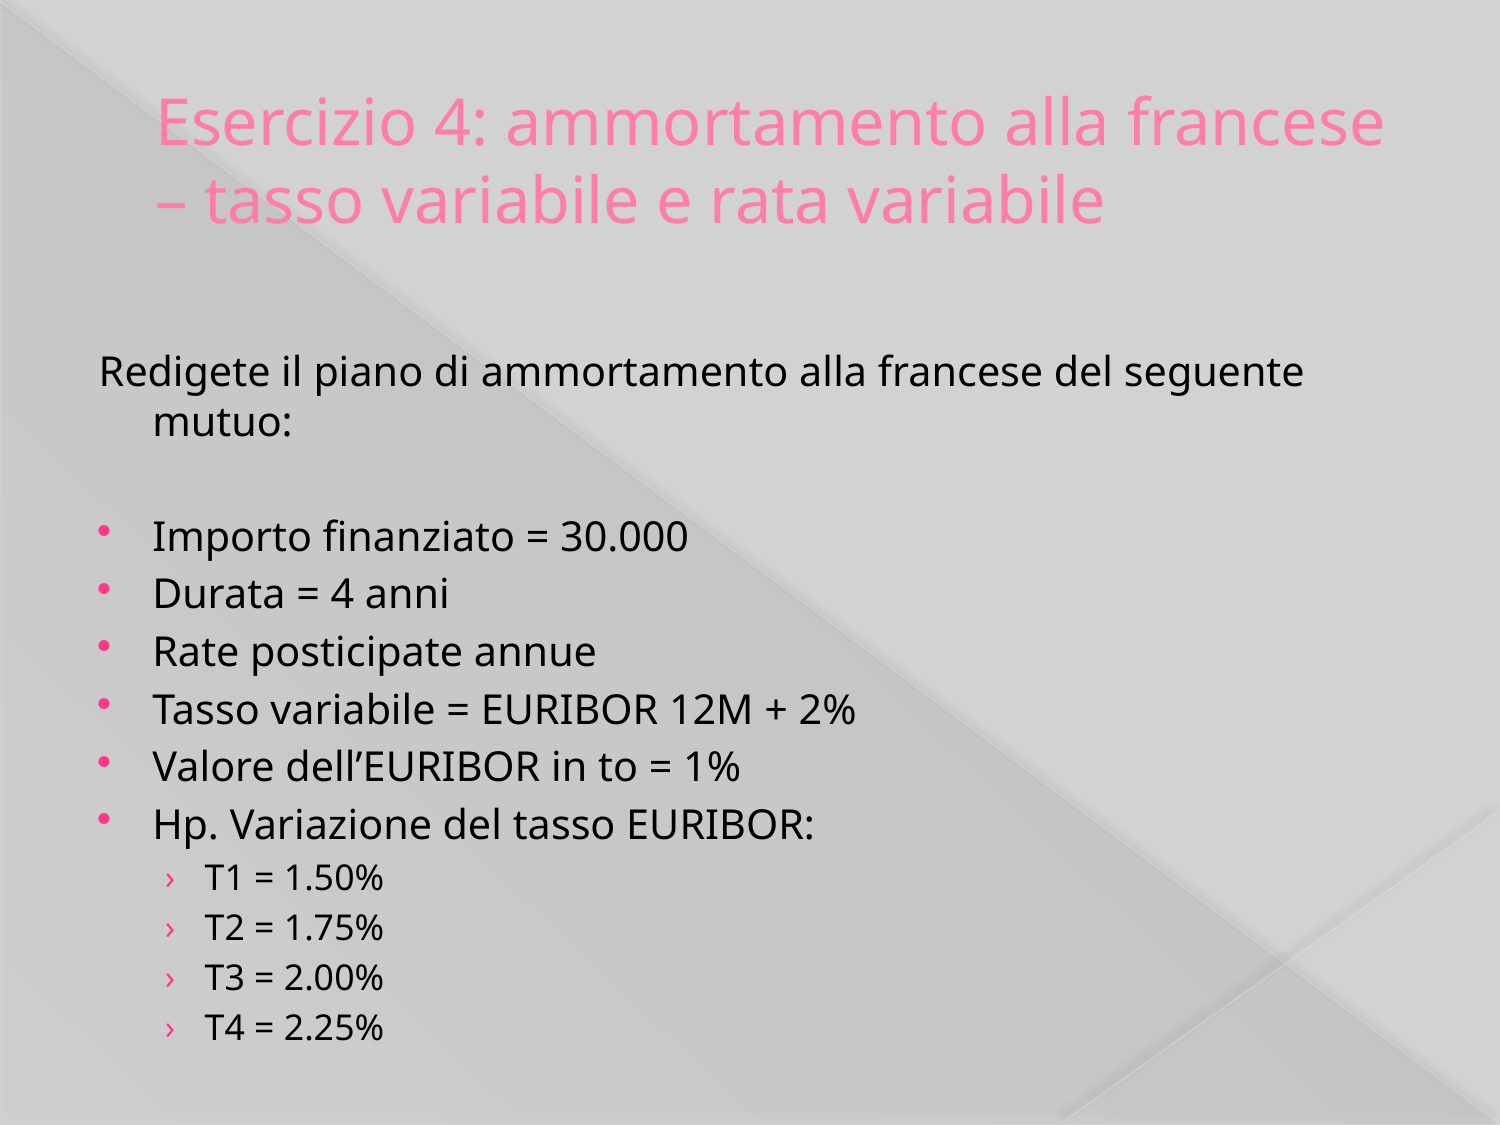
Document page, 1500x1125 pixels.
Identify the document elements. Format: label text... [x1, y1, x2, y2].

list Redigete il piano di ammortamento alla francese del seguente mutuo: Importo finanziato = 30.000 Durata = 4 anni Rate posticipate annue Tasso variabile = EURIBOR 12M + 2% Valore dell’EURIBOR in to = 1% Hp. Variazione del tasso EURIBOR: T1 = 1.50% T2 = 1.75% T3 = 2.00% T4 = 2.25% [75, 338, 1425, 1059]
title Esercizio 4: ammortamento alla francese – tasso variabile e rata variabile [75, 43, 1425, 274]
